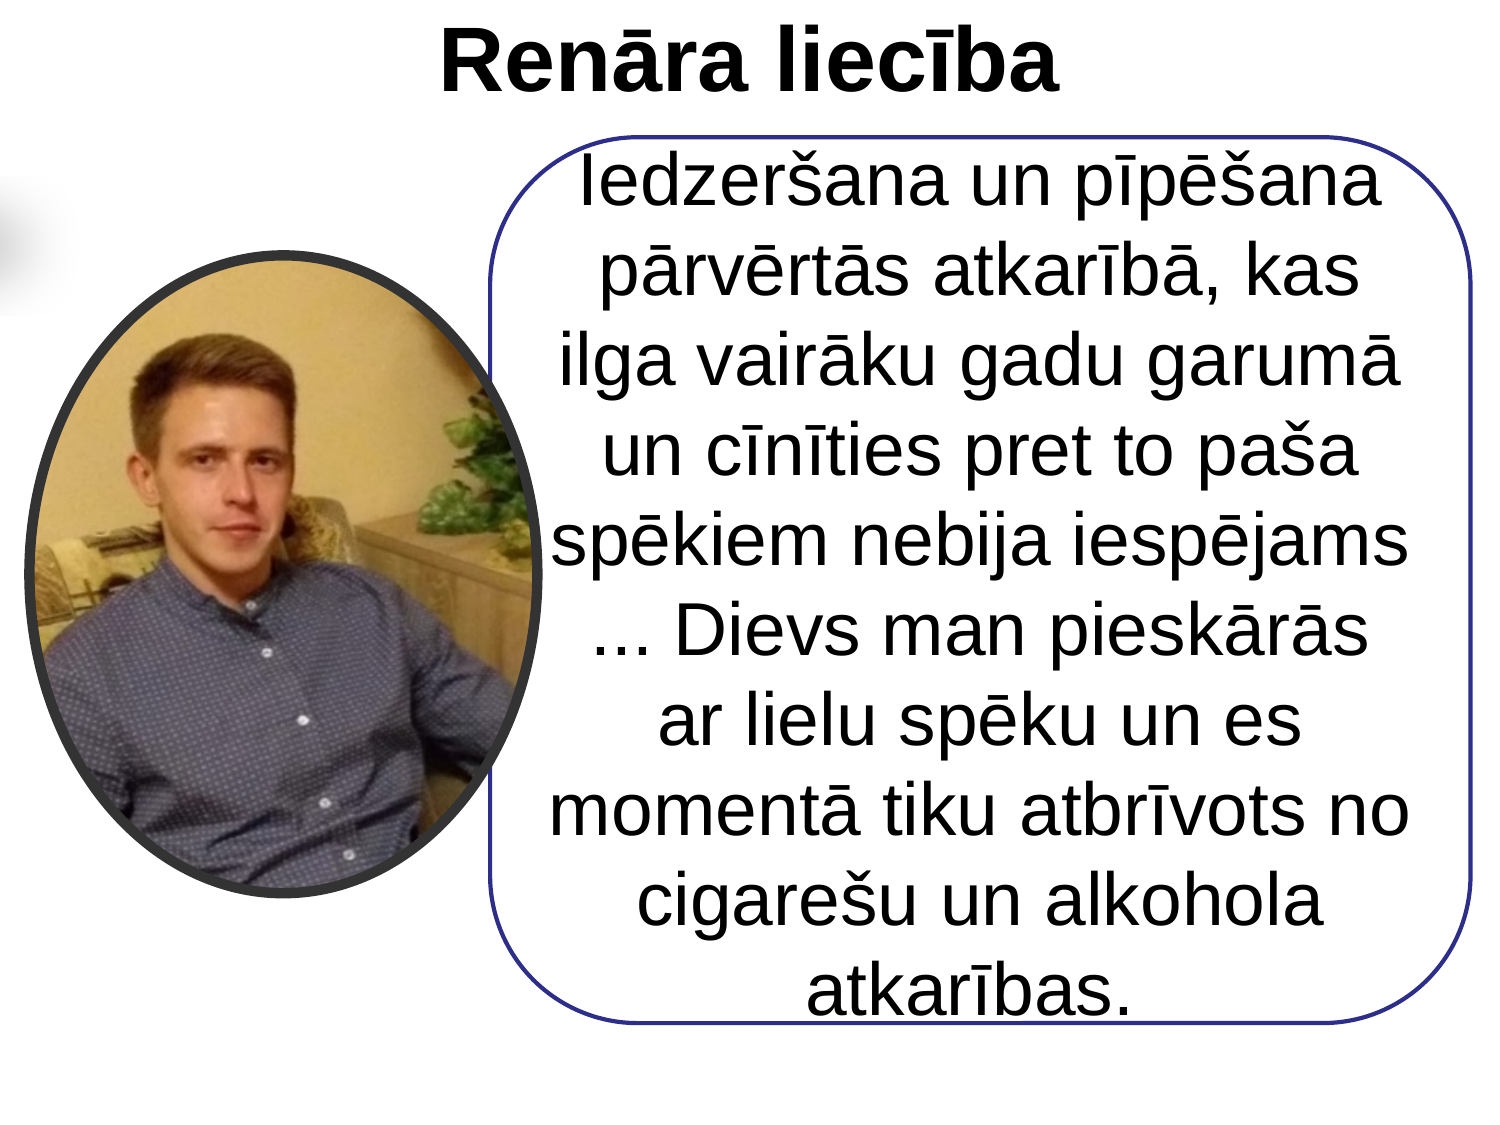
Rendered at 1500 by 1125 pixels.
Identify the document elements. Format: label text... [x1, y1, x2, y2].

text_box Iedzeršana un pīpēšana pārvērtās atkarībā, kas ilga vairāku gadu garumā un cīnīties pret to paša spēkiem nebija iespējams ... Dievs man pieskārās ar lielu spēku un es momentā tiku atbrīvots no cigarešu un alkohola atkarības. [490, 135, 1473, 1026]
title Renāra liecība [73, 0, 1425, 109]
picture [29, 255, 538, 894]
